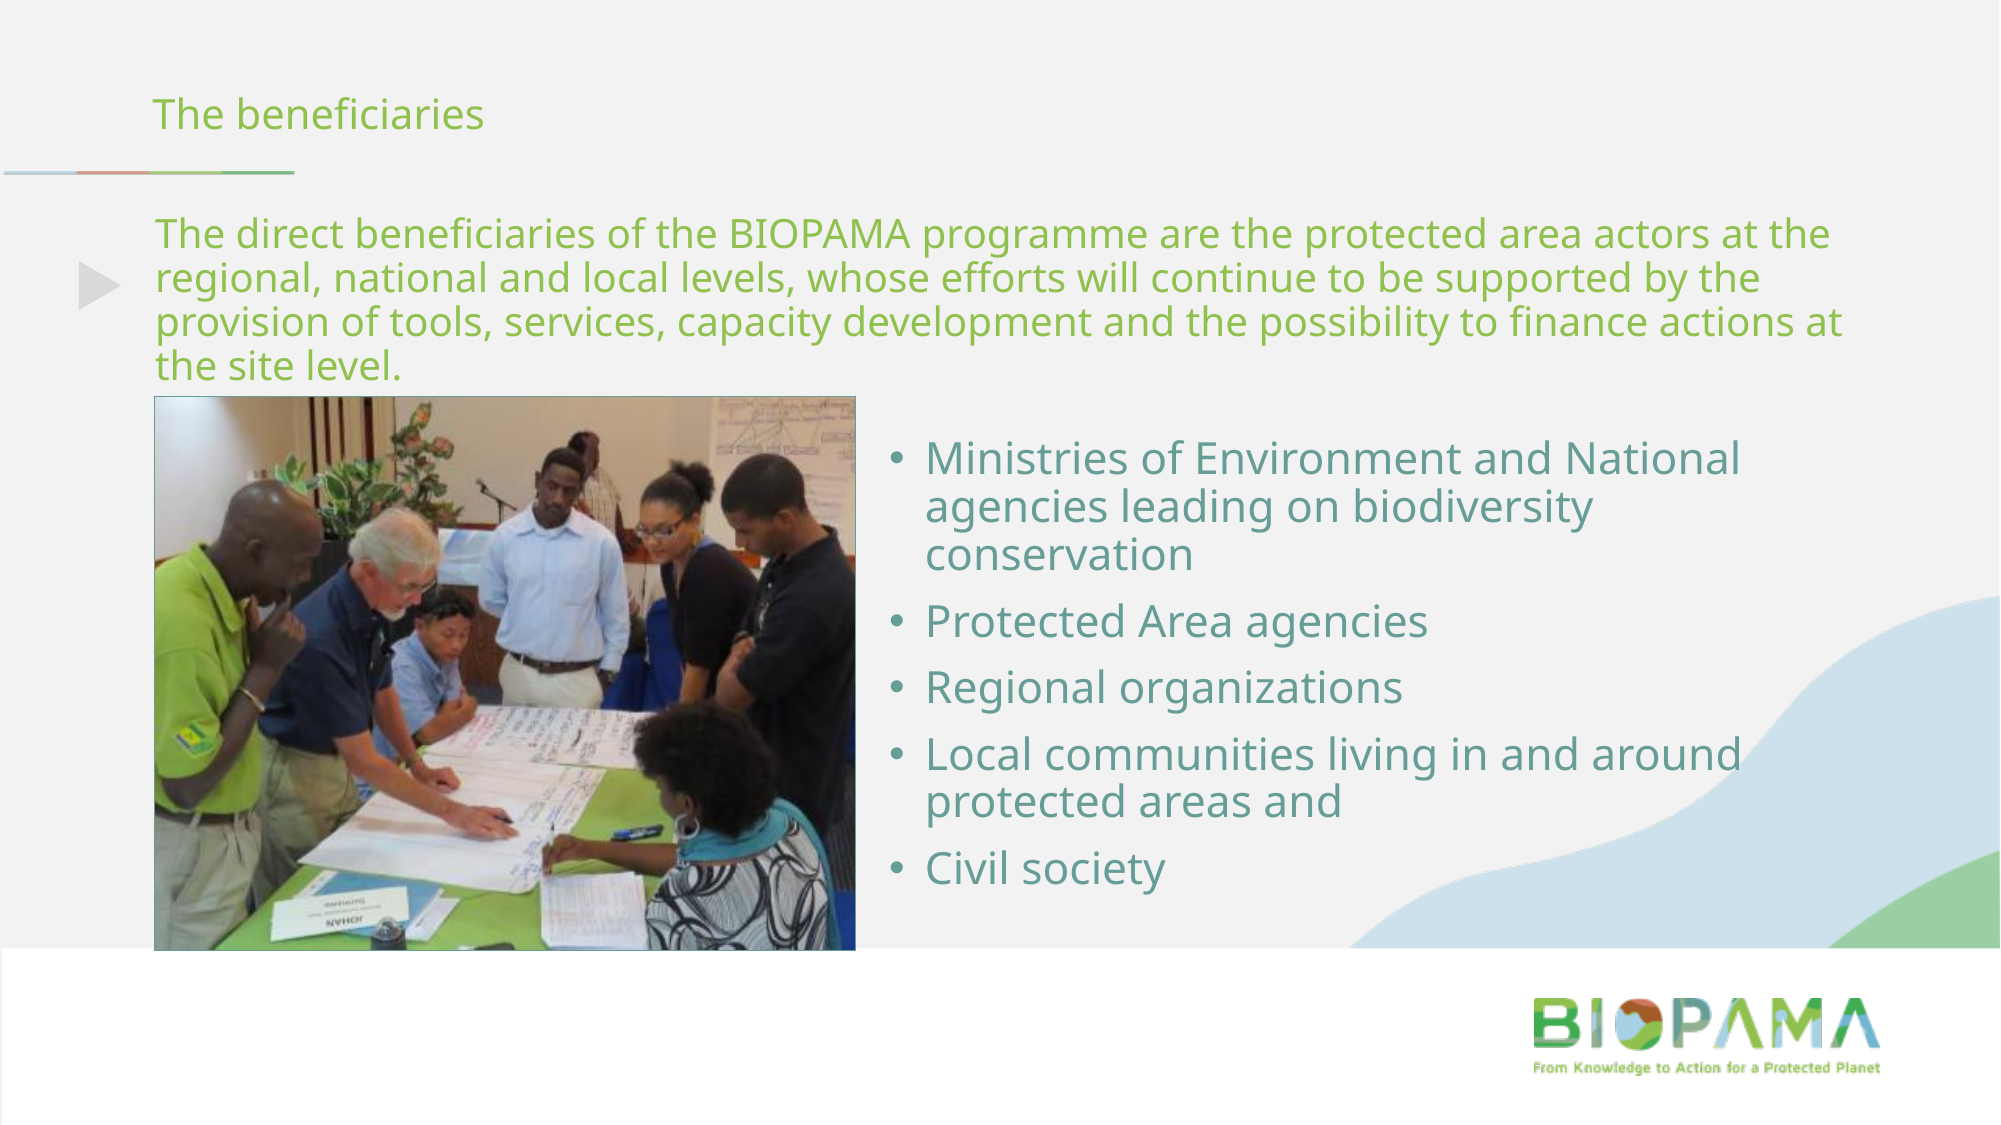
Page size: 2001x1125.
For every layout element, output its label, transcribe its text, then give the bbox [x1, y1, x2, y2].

footer The beneficiaries [137, 83, 1189, 144]
picture [0, 171, 301, 178]
list Ministries of Environment and National agencies leading on biodiversity conservation Protected Area agencies Regional organizations Local communities living in and around protected areas and Civil society [874, 428, 1866, 907]
picture [1347, 596, 2001, 948]
picture [1534, 998, 1880, 1076]
title The direct beneficiaries of the BIOPAMA programme are the protected area actors at the regional, national and local levels, whose efforts will continue to be supported by the provision of tools, services, capacity development and the possibility to finance actions at the site level. [140, 206, 1866, 397]
picture [154, 396, 856, 950]
